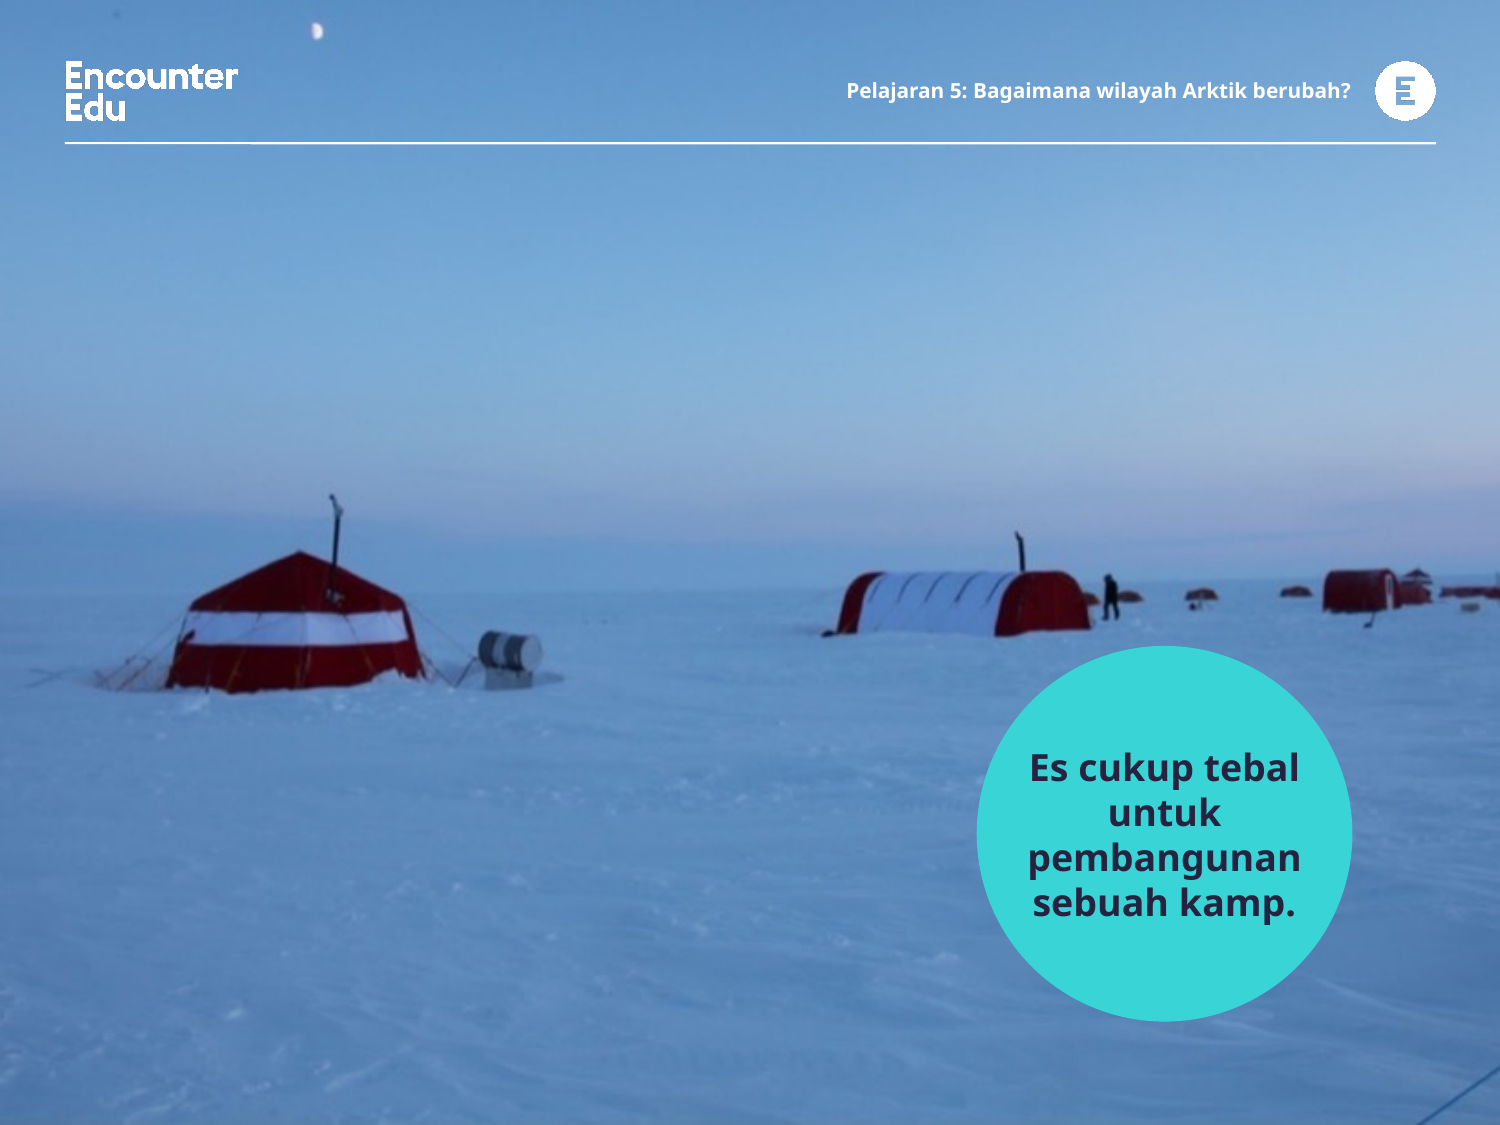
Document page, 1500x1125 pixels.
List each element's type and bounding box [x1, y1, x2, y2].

picture [0, 0, 1500, 1125]
text_box [976, 645, 1353, 1022]
